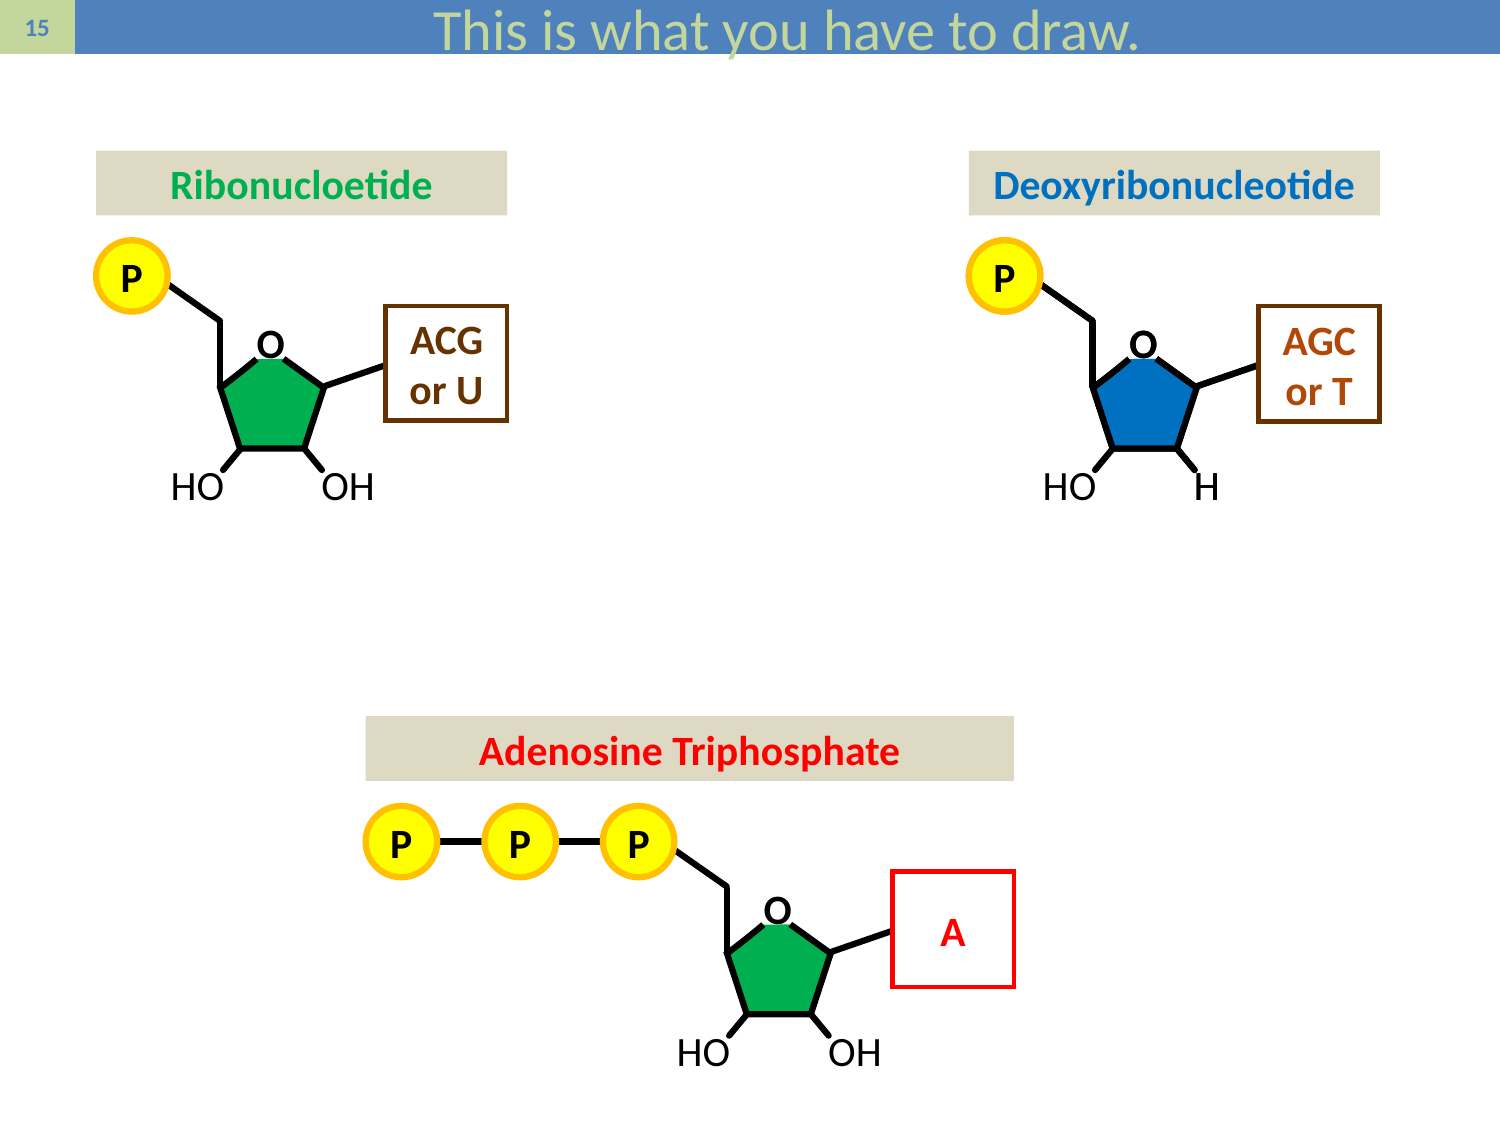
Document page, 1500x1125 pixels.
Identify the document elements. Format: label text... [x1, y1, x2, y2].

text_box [968, 150, 1381, 518]
title This is what you have to draw. [75, 0, 1500, 54]
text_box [365, 715, 1015, 1083]
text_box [95, 150, 508, 518]
